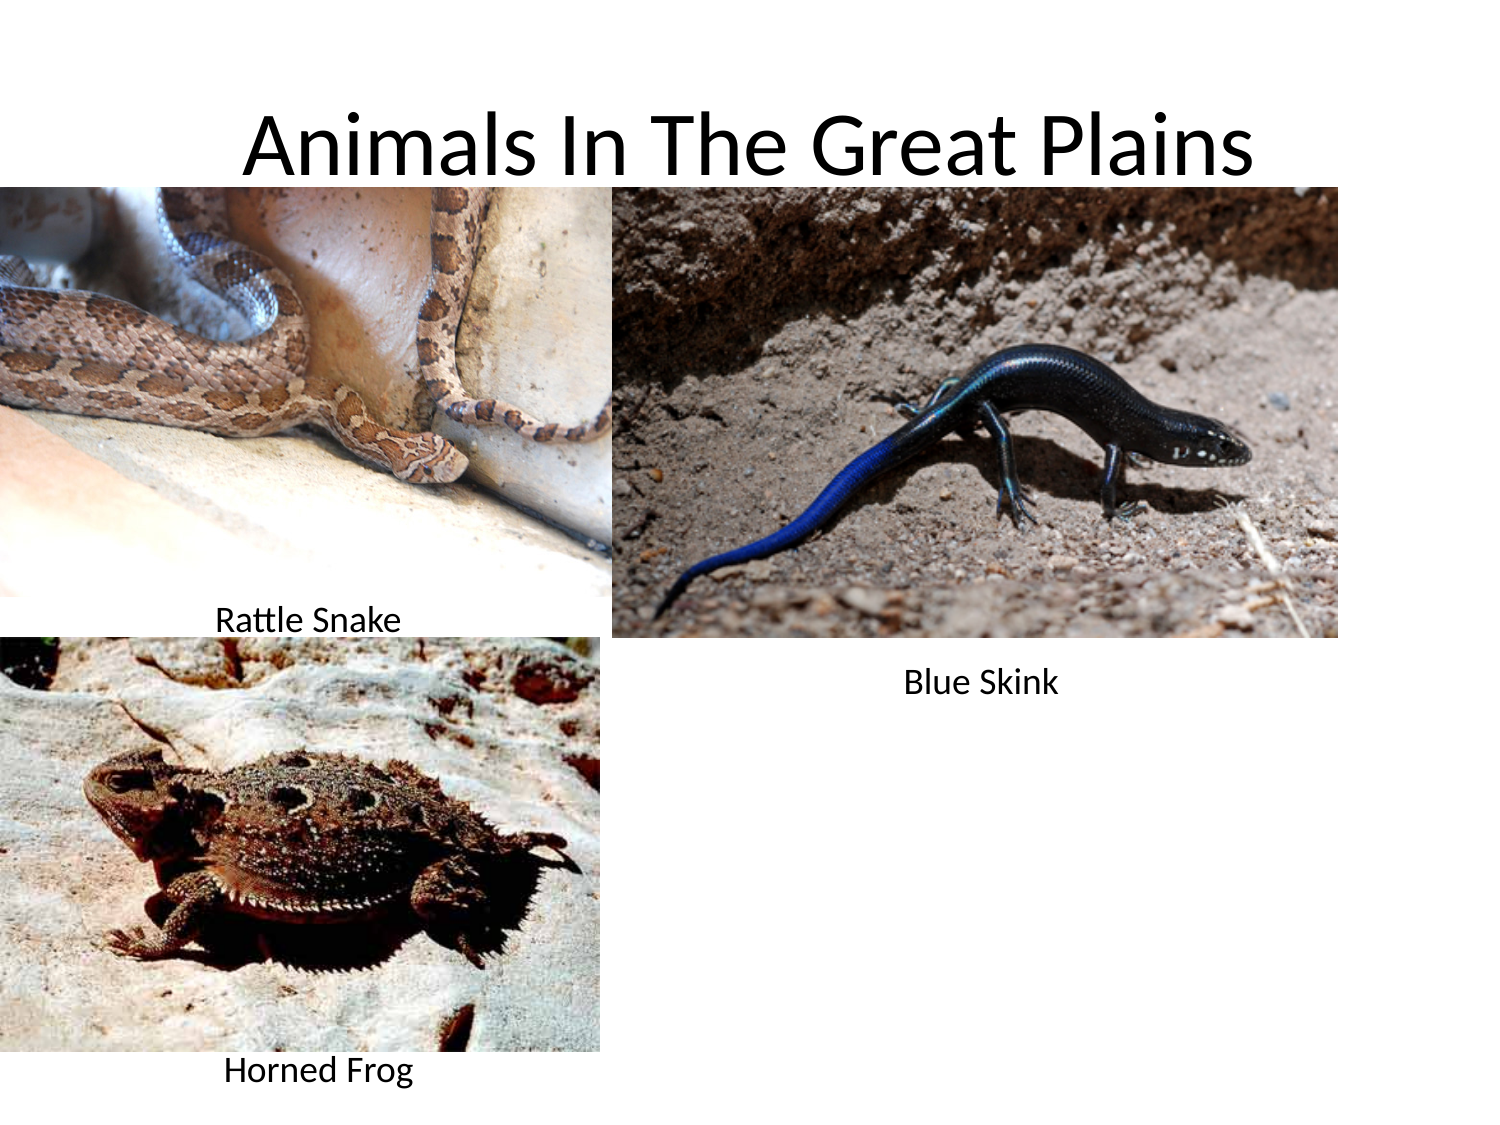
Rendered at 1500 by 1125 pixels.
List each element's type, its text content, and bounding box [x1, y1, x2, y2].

text_box Horned Frog [0, 1037, 638, 1098]
text_box Blue Skink [674, 649, 1288, 710]
title Animals In The Great Plains [75, 45, 1425, 233]
picture [0, 637, 601, 1052]
text_box Rattle Snake [75, 607, 550, 635]
picture [0, 187, 1338, 638]
